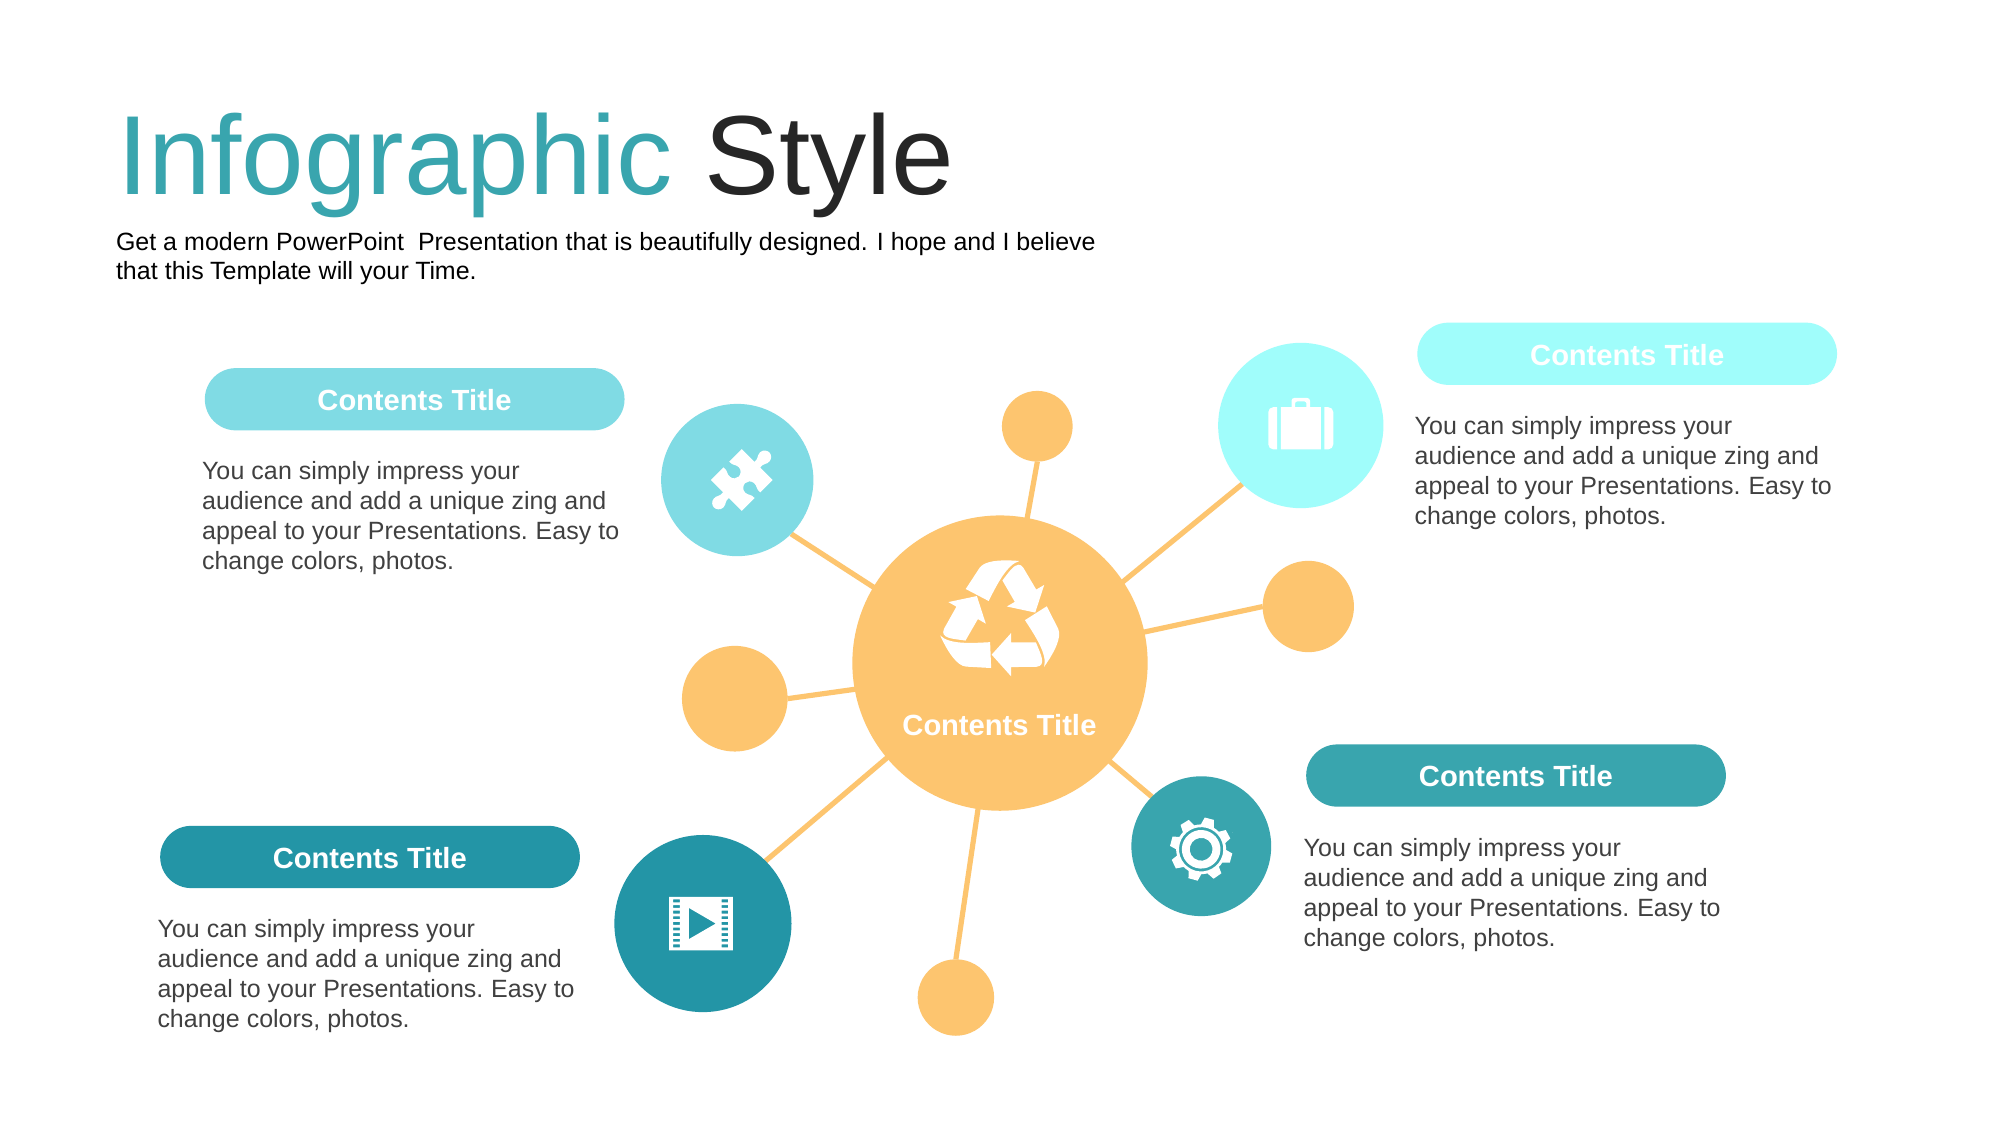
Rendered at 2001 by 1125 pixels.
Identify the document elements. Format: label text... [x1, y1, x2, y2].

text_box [142, 825, 598, 1042]
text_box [1399, 322, 1855, 539]
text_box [1288, 744, 1744, 961]
text_box Get a modern PowerPoint Presentation that is beautifully designed. I hope and I believe that this Template will your Time. [101, 217, 1113, 293]
text_box Infographic Style [102, 74, 1118, 224]
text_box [187, 368, 643, 584]
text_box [614, 342, 1384, 1036]
